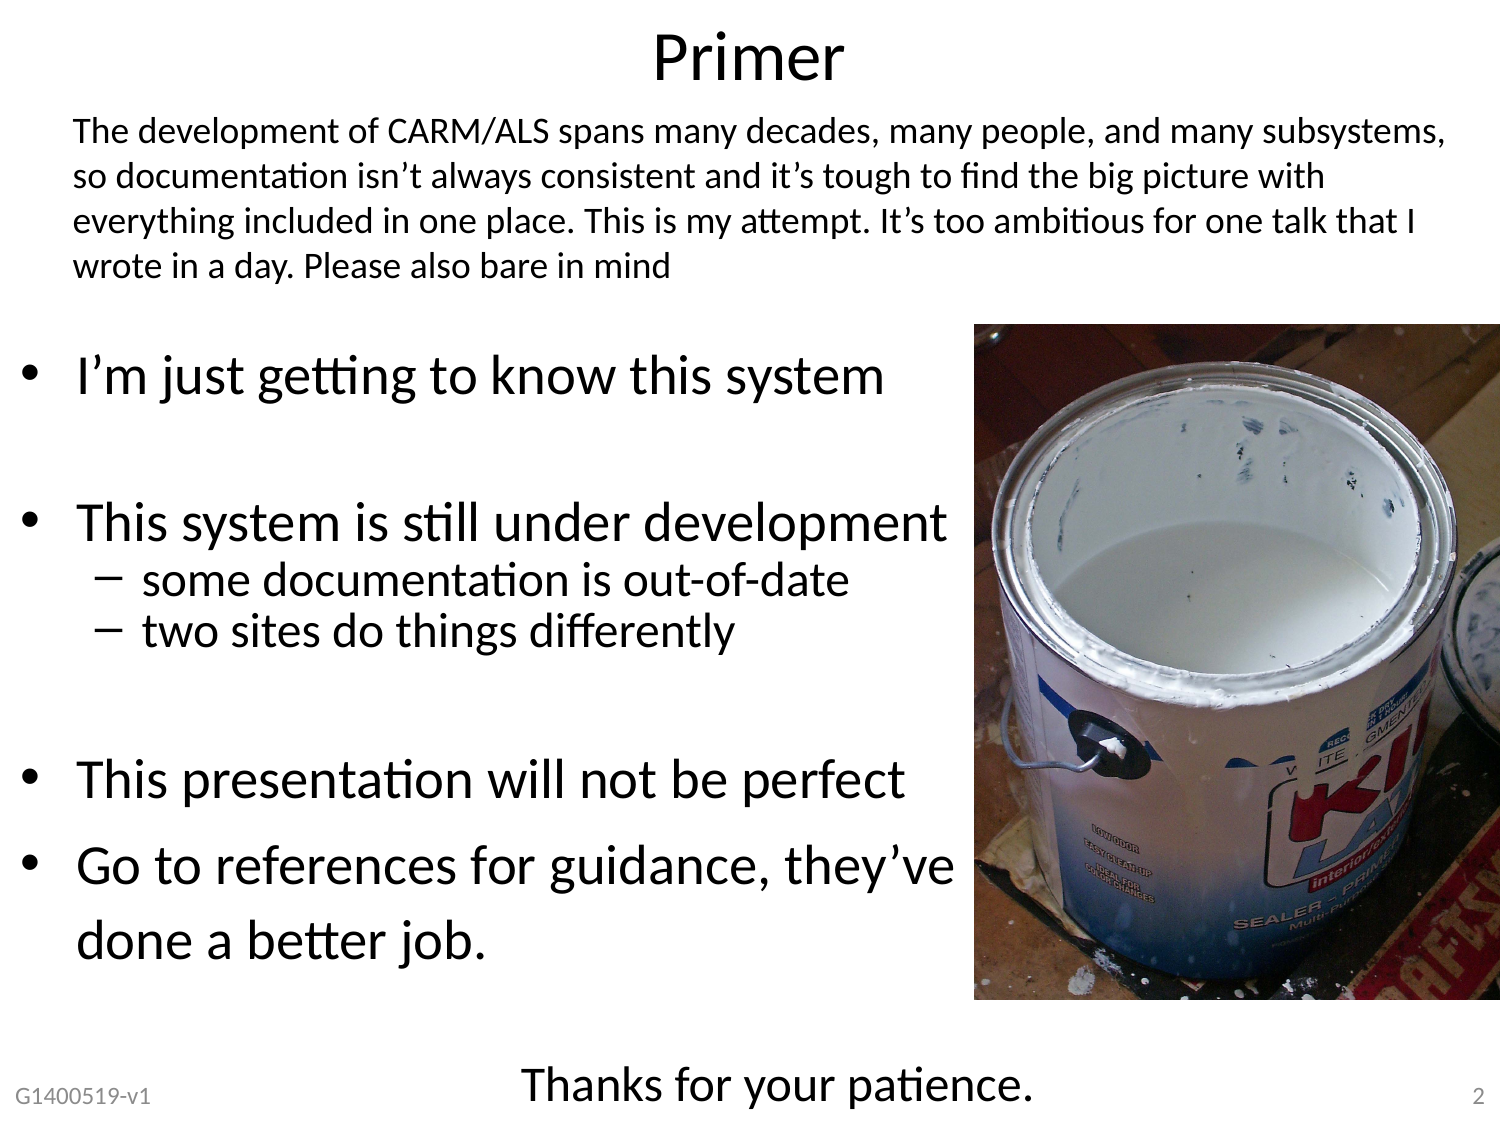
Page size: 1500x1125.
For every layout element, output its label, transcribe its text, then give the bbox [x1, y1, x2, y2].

slide_number G1400519-v1 [0, 1065, 350, 1125]
picture [974, 324, 1500, 1000]
slide_number 2 [1149, 1065, 1500, 1125]
list I’m just getting to know this system This system is still under development some documentation is out-of-date two sites do things differently This presentation will not be perfect Go to references for guidance, they’ve done a better job. [4, 261, 975, 1104]
text_box Thanks for your patience. [505, 984, 1050, 1120]
text_box The development of CARM/ALS spans many decades, many people, and many subsystems, so documentation isn’t always consistent and it’s tough to find the big picture with everything included in one place. This is my attempt. It’s too ambitious for one talk that I wrote in a day. Please also bare in mind [57, 99, 1500, 294]
title Primer [75, 1, 1425, 99]
